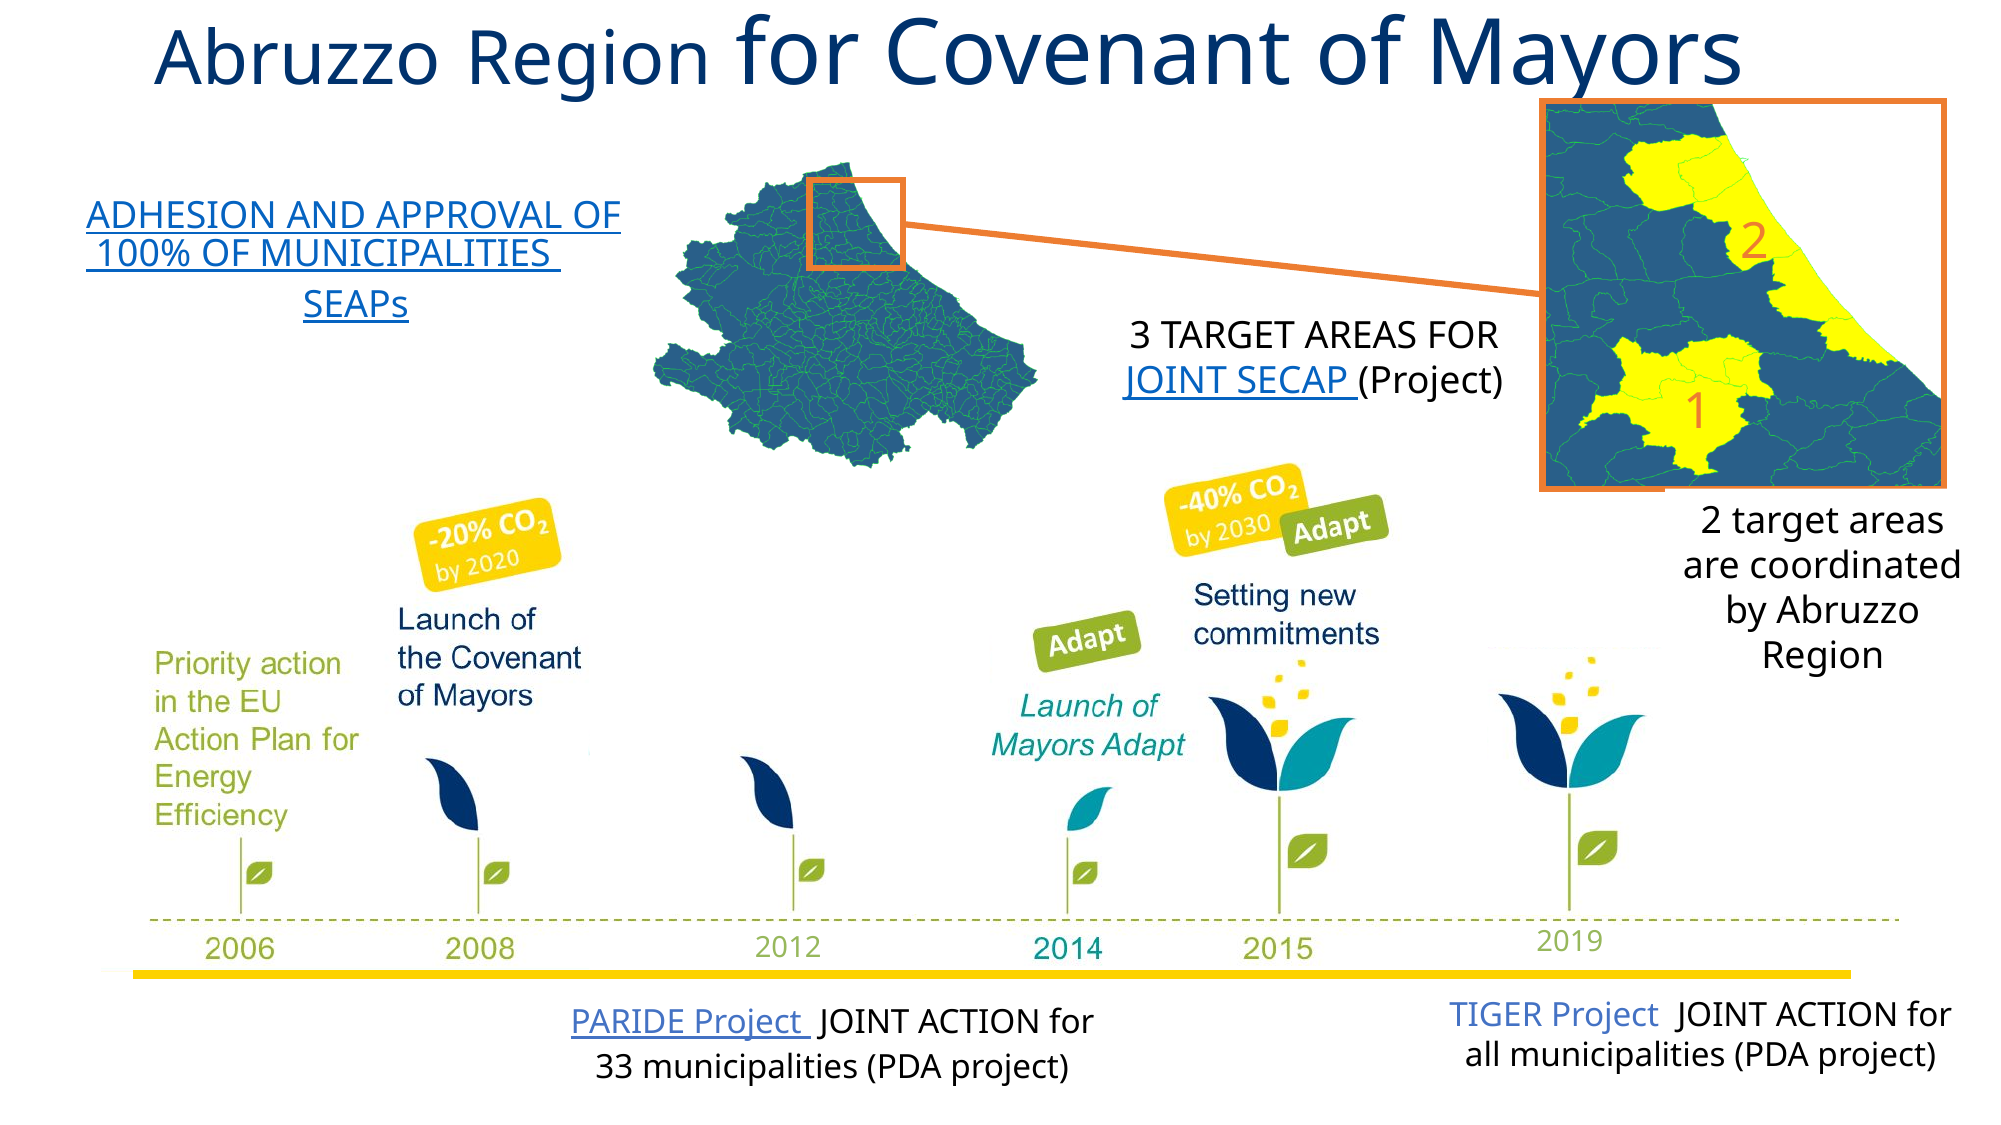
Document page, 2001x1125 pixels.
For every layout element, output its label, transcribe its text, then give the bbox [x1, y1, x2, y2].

text_box 3 TARGET AREAS FOR JOINT SECAP (Project) [1068, 303, 1545, 415]
text_box 2 target areas are coordinated by Abruzzo Region [1665, 488, 1981, 684]
text_box [133, 970, 989, 979]
text_box 2012 [740, 922, 839, 970]
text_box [903, 224, 1546, 295]
picture [100, 446, 1899, 972]
text_box PARIDE Project JOINT ACTION for 33 municipalities (PDA project) [542, 992, 1123, 1093]
text_box [989, 970, 1851, 979]
picture [650, 156, 1040, 489]
text_box 2019 [1521, 925, 1621, 965]
picture [1545, 103, 1941, 486]
text_box TIGER Project JOINT ACTION for all municipalities (PDA project) [1431, 985, 1970, 1081]
title Abruzzo Region for Covenant of Mayors [87, 0, 1813, 158]
text_box ADHESION AND APPROVAL OF 100% OF MUNICIPALITIES SEAPs [71, 183, 641, 301]
picture [726, 743, 839, 913]
